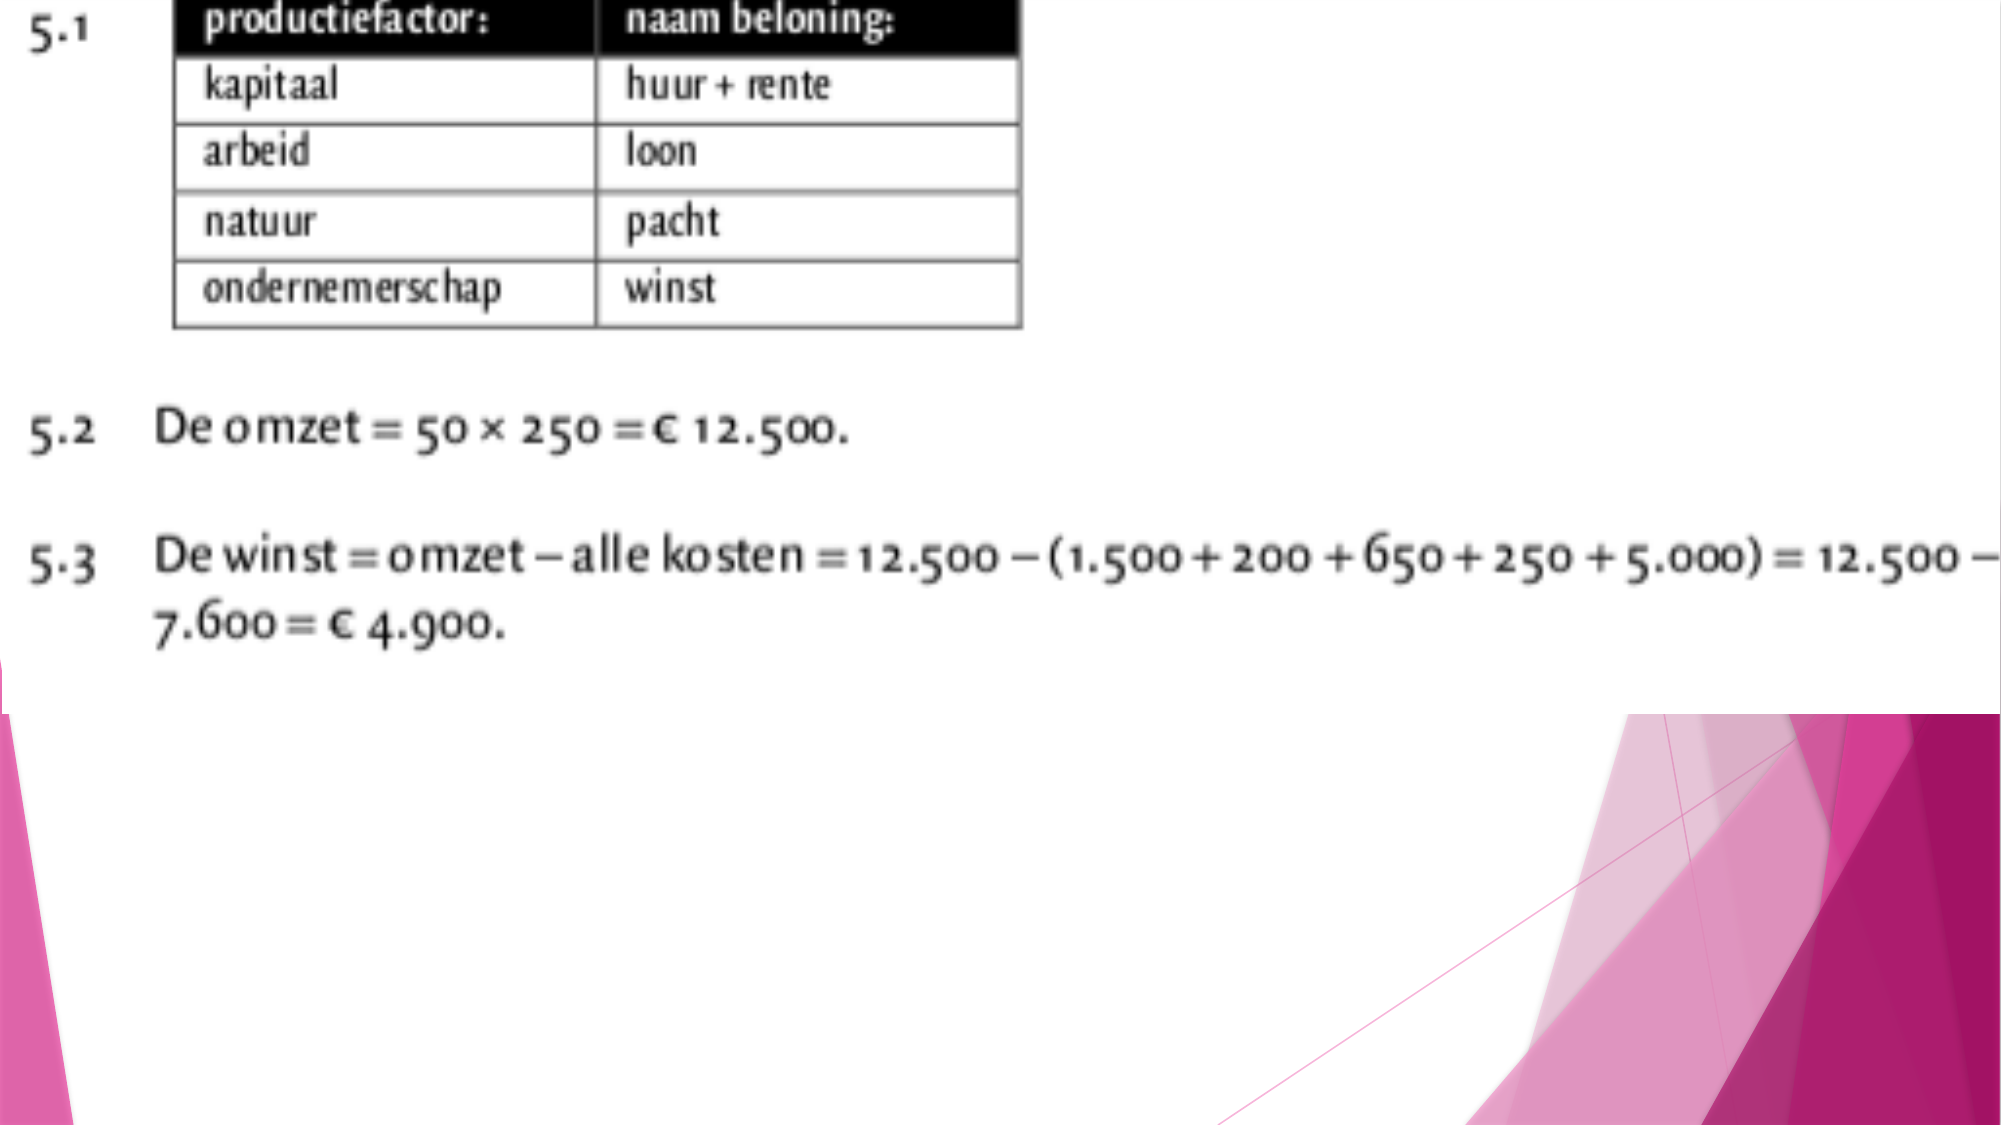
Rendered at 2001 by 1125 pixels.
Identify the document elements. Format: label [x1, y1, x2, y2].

list [1, 0, 2000, 715]
